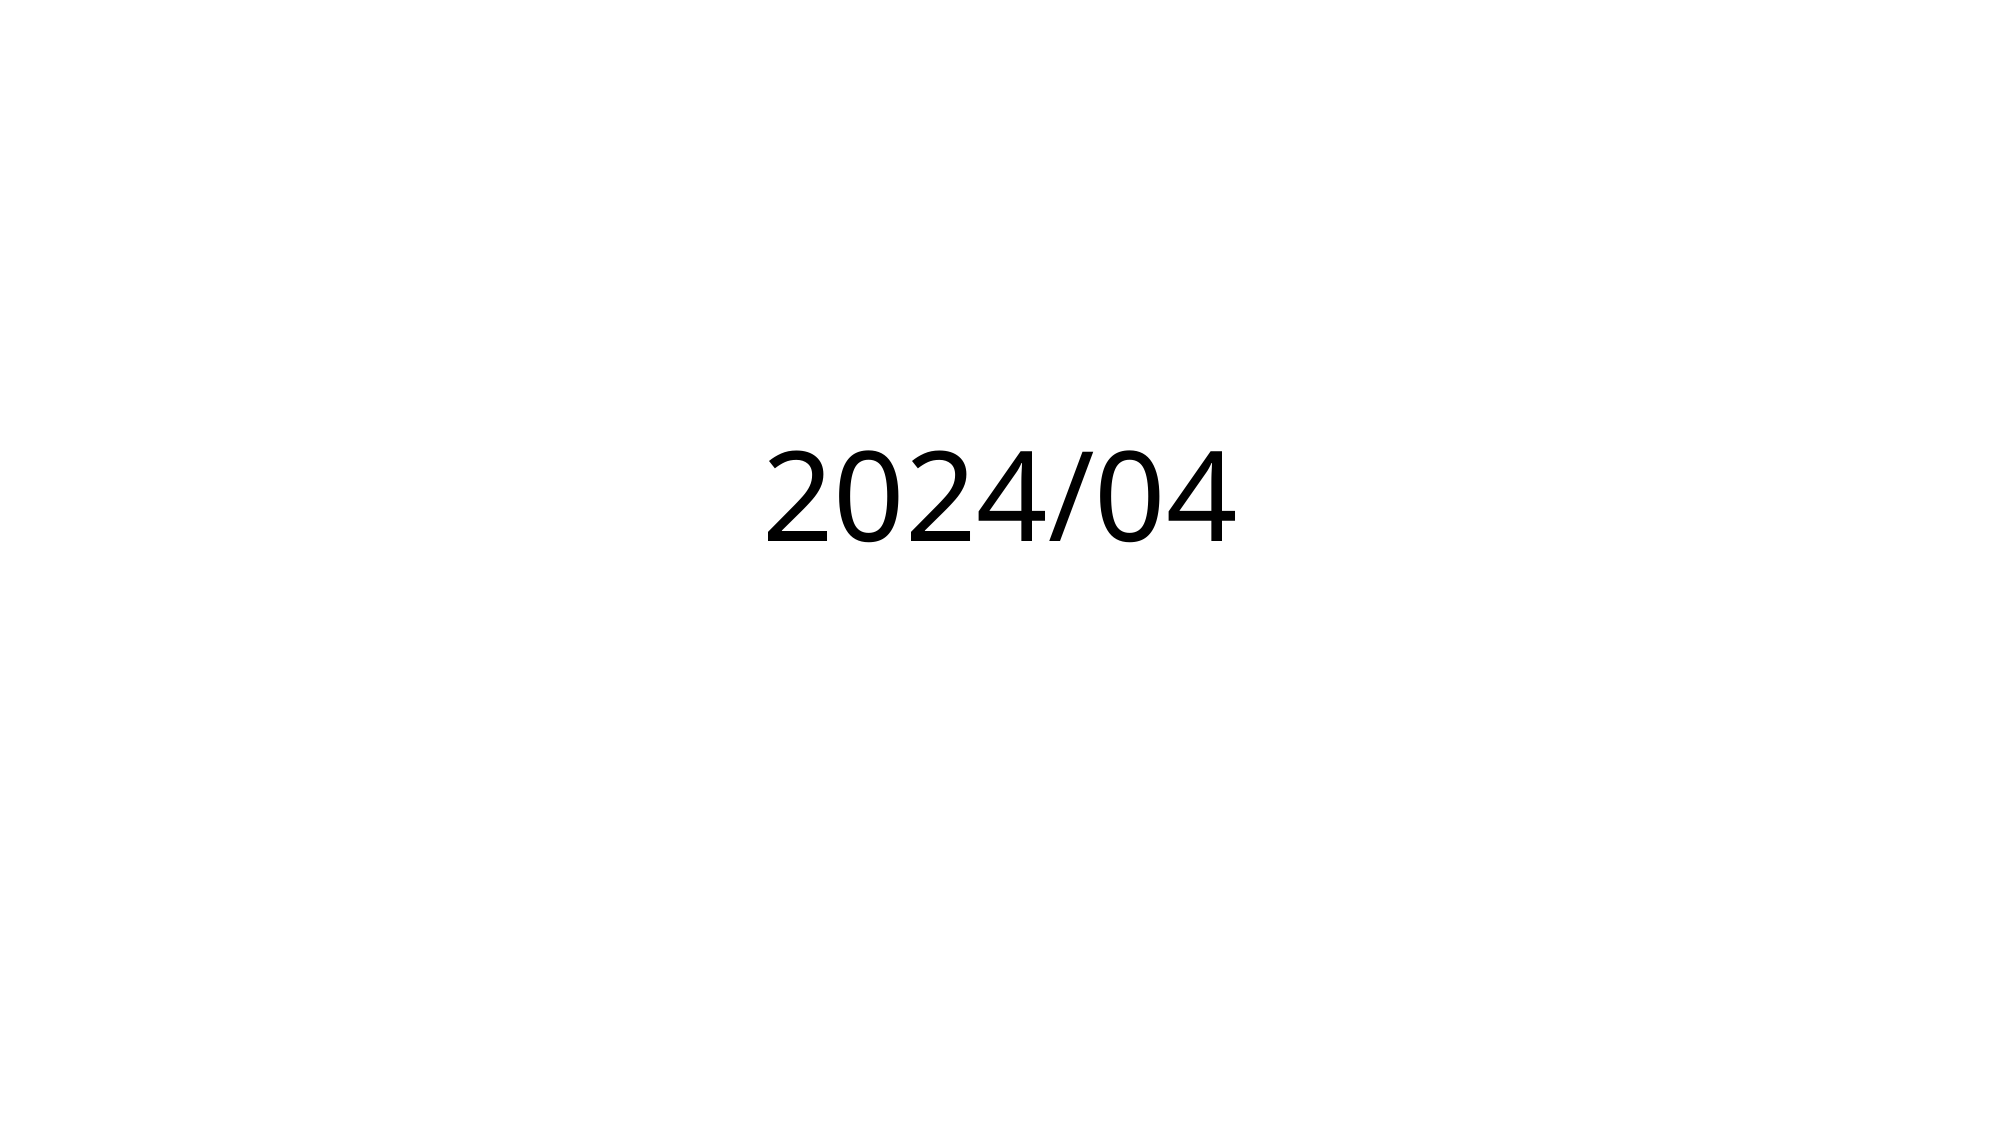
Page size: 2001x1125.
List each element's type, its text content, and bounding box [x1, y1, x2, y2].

title 2024/04 [249, 184, 1750, 576]
